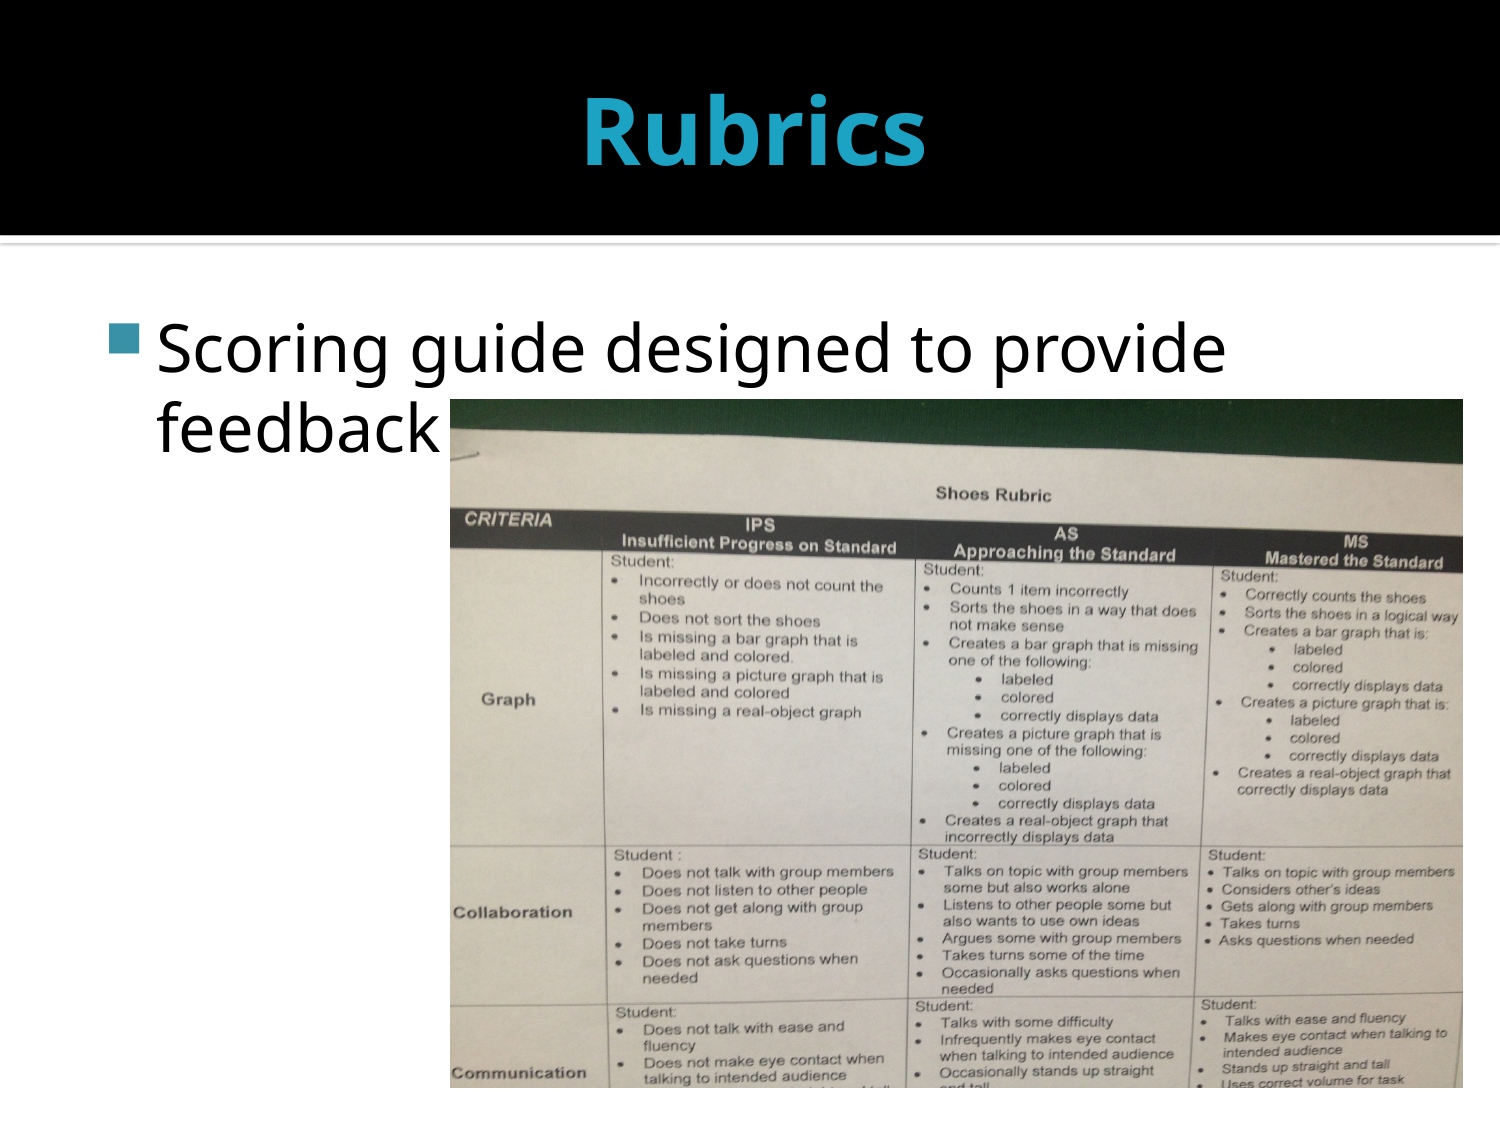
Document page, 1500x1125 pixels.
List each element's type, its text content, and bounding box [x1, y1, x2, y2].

list Scoring guide designed to provide feedback [75, 291, 1425, 1050]
picture [449, 399, 1463, 1088]
title Rubrics [75, 25, 1425, 231]
